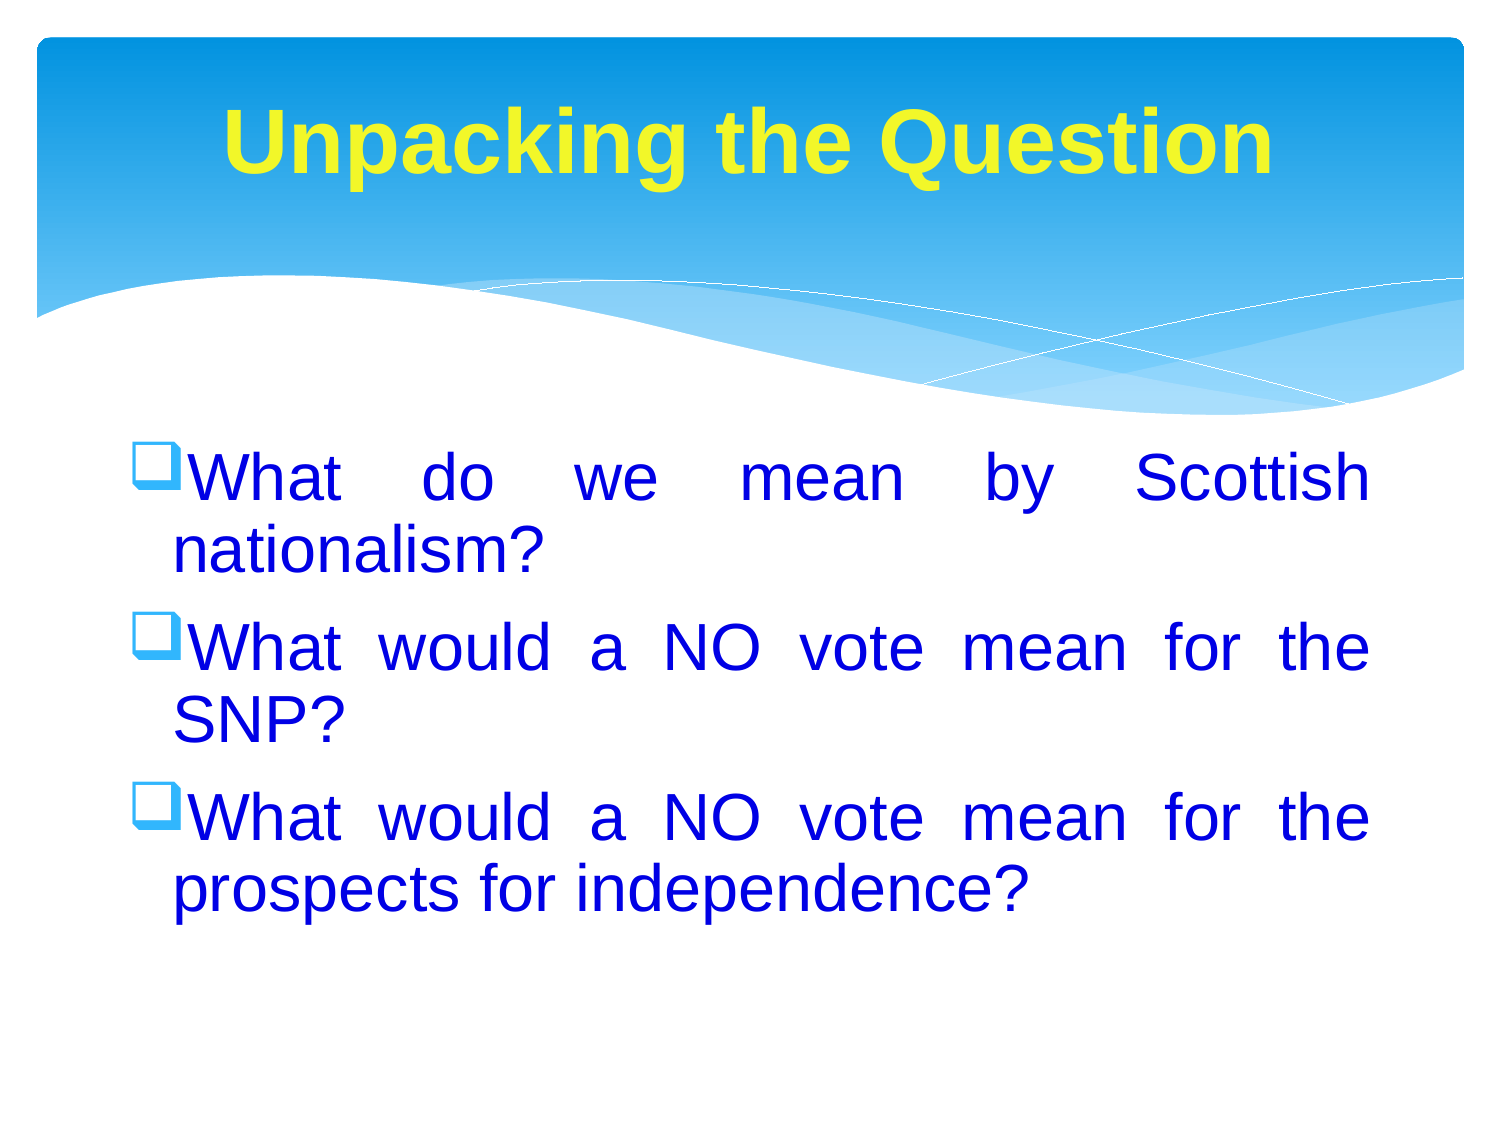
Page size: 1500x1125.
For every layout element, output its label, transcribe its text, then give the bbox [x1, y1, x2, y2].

list What do we mean by Scottish nationalism? What would a NO vote mean for the SNP? What would a NO vote mean for the prospects for independence? [112, 357, 1388, 1125]
title Unpacking the Question [112, 42, 1388, 231]
